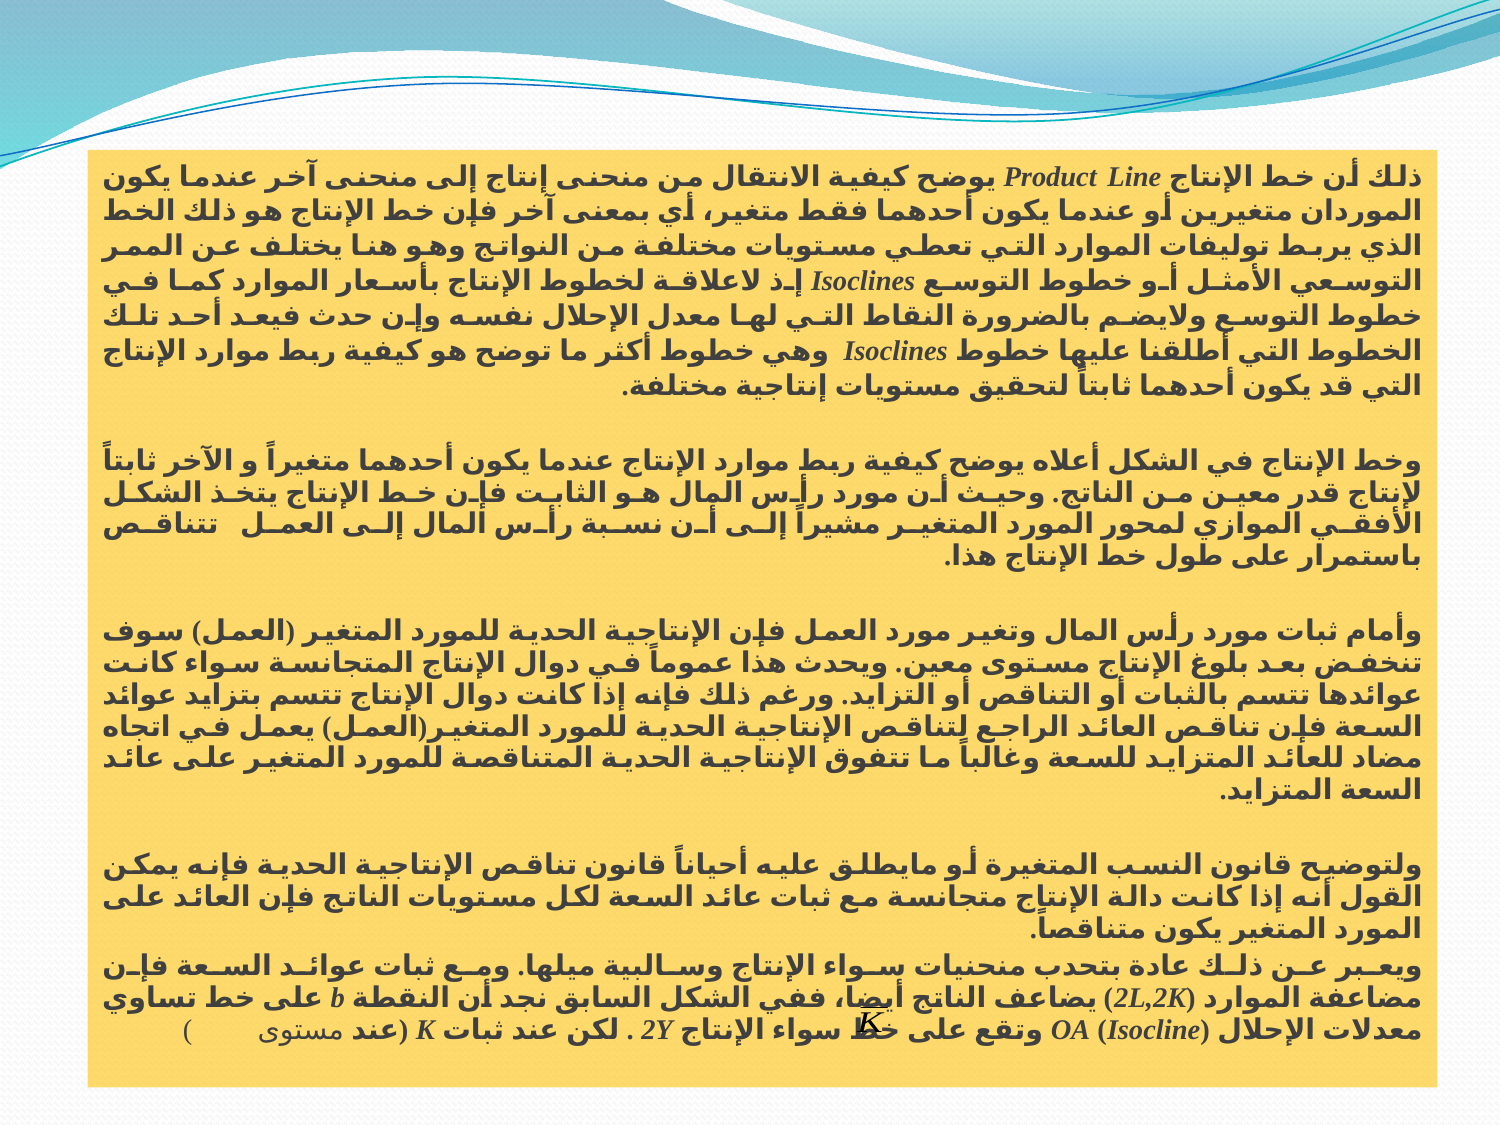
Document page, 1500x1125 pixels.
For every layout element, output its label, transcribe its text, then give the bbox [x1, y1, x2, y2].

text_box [849, 999, 896, 1038]
list ذلك أن خط الإنتاج Product Line يوضح كيفية الانتقال من منحنى إنتاج إلى منحنى آخر عندما يكون الموردان متغيرين أو عندما يكون أحدهما فقط متغير، أي بمعنى آخر فإن خط الإنتاج هو ذلك الخط الذي يربط توليفات الموارد التي تعطي مستويات مختلفة من النواتج وهو هنا يختلف عن الممر التوسعي الأمثل أو خطوط التوسع Isoclines إذ لاعلاقة لخطوط الإنتاج بأسعار الموارد كما في خطوط التوسع ولايضم بالضرورة النقاط التي لها معدل الإحلال نفسه وإن حدث فيعد أحد تلك الخطوط التي أطلقنا عليها خطوط Isoclines وهي خطوط أكثر ما توضح هو كيفية ربط موارد الإنتاج التي قد يكون أحدهما ثابتاً لتحقيق مستويات إنتاجية مختلفة. وخط الإنتاج في الشكل أعلاه يوضح كيفية ربط موارد الإنتاج عندما يكون أحدهما متغيراً و الآخر ثابتاً لإنتاج قدر معين من الناتج. وحيث أن مورد رأس المال هو الثابت فإن خط الإنتاج يتخذ الشكل الأفقي الموازي لمحور المورد المتغير مشيراً إلى أن نسبة رأس المال إلى العمل تتناقص باستمرار على طول خط الإنتاج هذا. وأمام ثبات مورد رأس المال وتغير مورد العمل فإن الإنتاجية الحدية للمورد المتغير (العمل) سوف تنخفض بعد بلوغ الإنتاج مستوى معين. ويحدث هذا عموماً في دوال الإنتاج المتجانسة سواء كانت عوائدها تتسم بالثبات أو التناقص أو التزايد. ورغم ذلك فإنه إذا كانت دوال الإنتاج تتسم بتزايد عوائد السعة فإن تناقص العائد الراجع لتناقص الإنتاجية الحدية للمورد المتغير(العمل) يعمل في اتجاه مضاد للعائد المتزايد للسعة وغالباً ما تتفوق الإنتاجية الحدية المتناقصة للمورد المتغير على عائد السعة المتزايد. ولتوضيح قانون النسب المتغيرة أو مايطلق عليه أحياناً قانون تناقص الإنتاجية الحدية فإنه يمكن القول أنه إذا كانت دالة الإنتاج متجانسة مع ثبات عائد السعة لكل مستويات الناتج فإن العائد على المورد المتغير يكون متناقصاً. ويعبر عن ذلك عادة بتحدب منحنيات سواء الإنتاج وسالبية ميلها. ومع ثبات عوائد السعة فإن مضاعفة الموارد (2L,2K) يضاعف الناتج أيضا، ففي الشكل السابق نجد أن النقطة b على خط تساوي معدلات الإحلال (Isocline) OA وتقع على خط سواء الإنتاج 2Y . لكن عند ثبات K (عند مستوى ) [87, 149, 1438, 1088]
